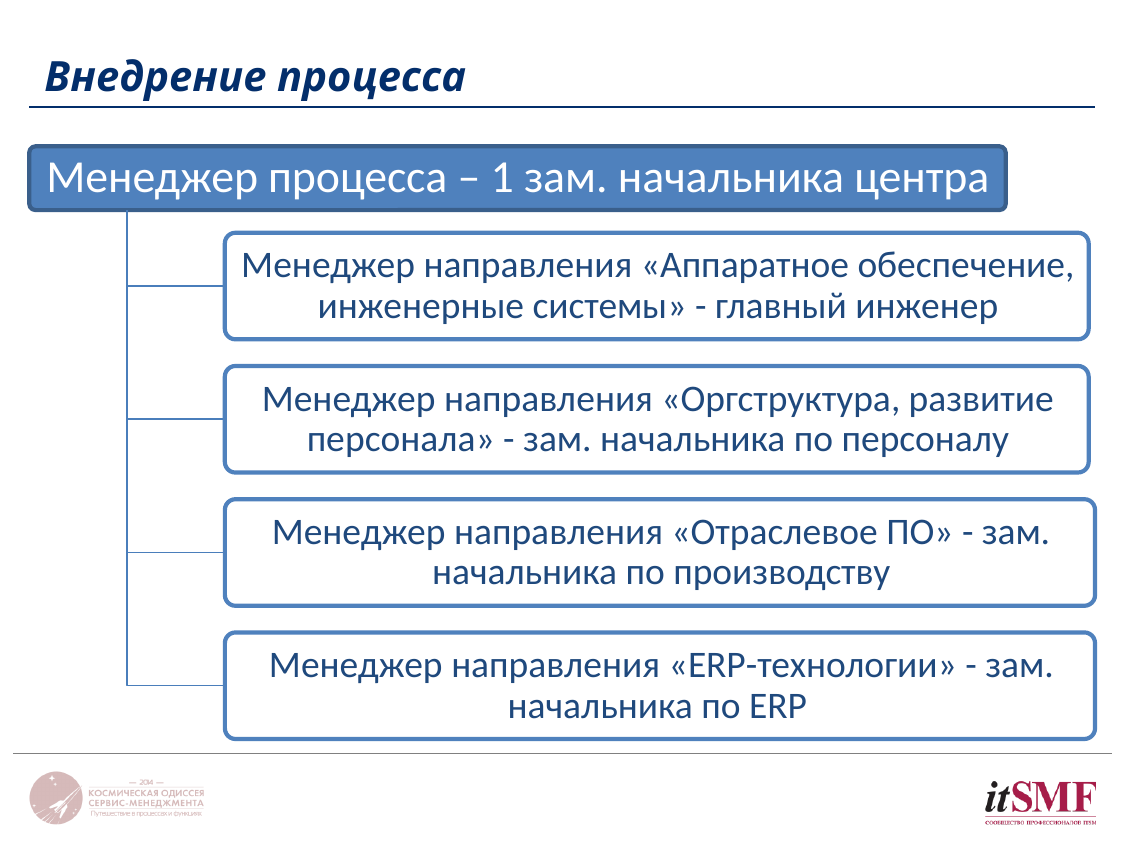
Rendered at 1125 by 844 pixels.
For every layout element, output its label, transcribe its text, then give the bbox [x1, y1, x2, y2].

picture [985, 781, 1096, 825]
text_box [29, 140, 1096, 742]
title Внедрение процесса [29, 33, 1096, 115]
